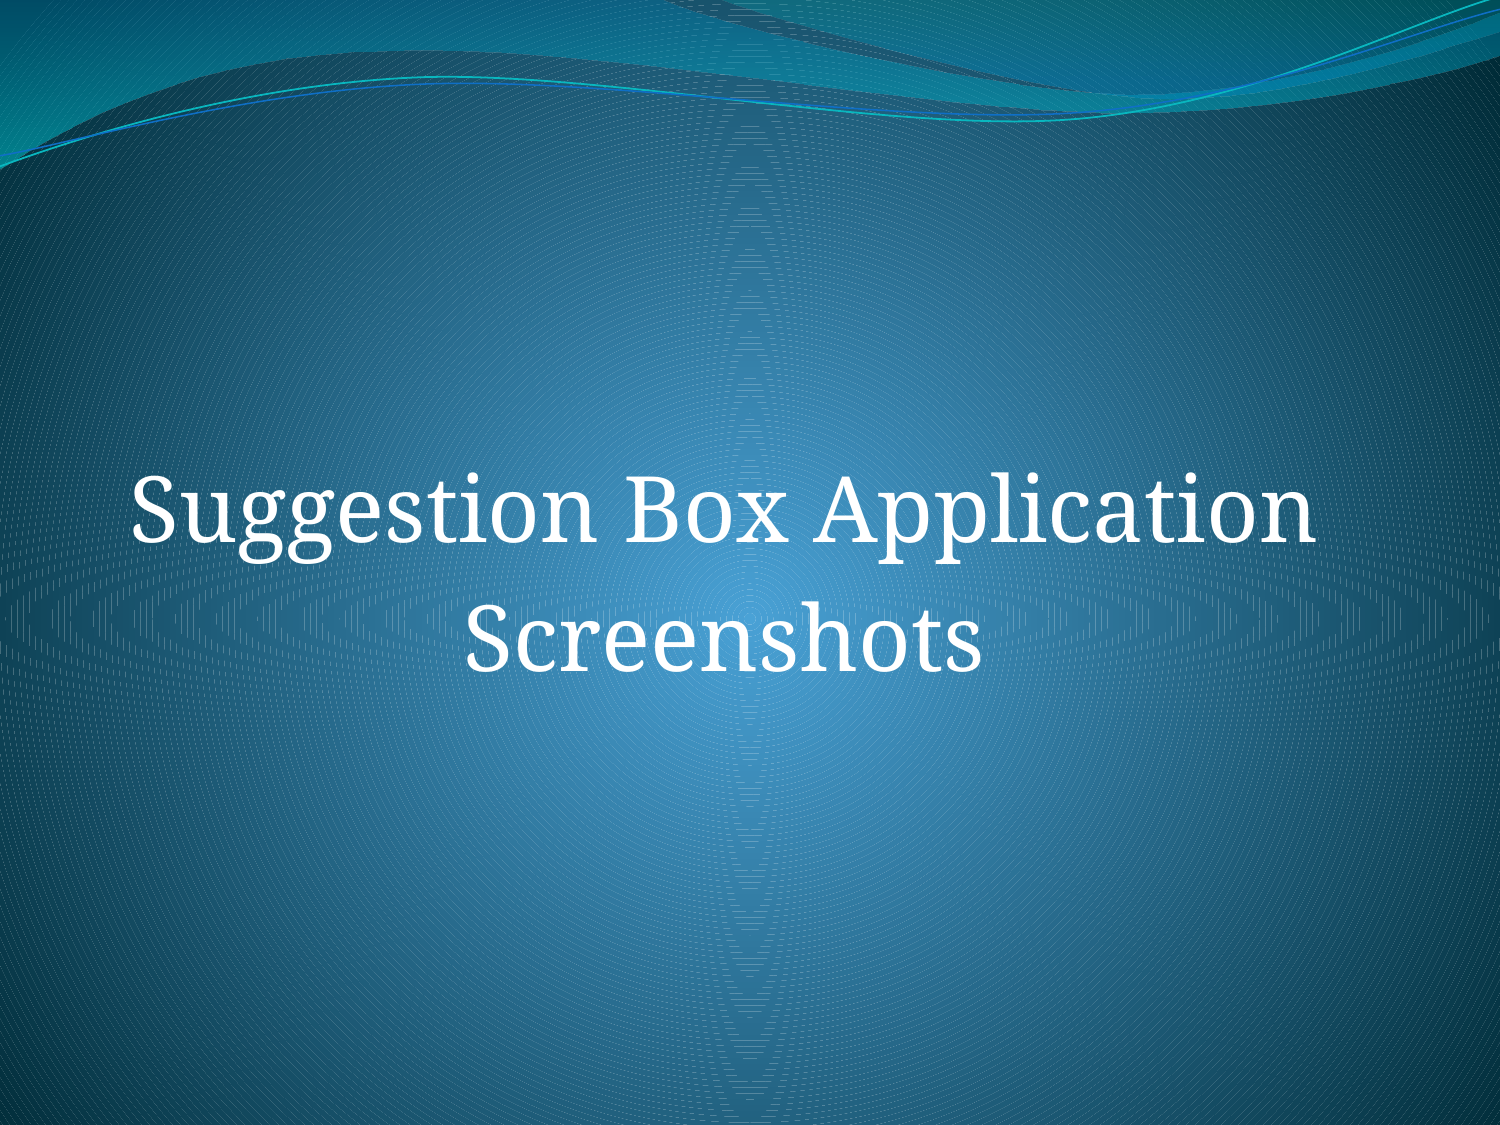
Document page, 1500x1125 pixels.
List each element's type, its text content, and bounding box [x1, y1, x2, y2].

list Suggestion Box Application Screenshots [86, 443, 1362, 692]
